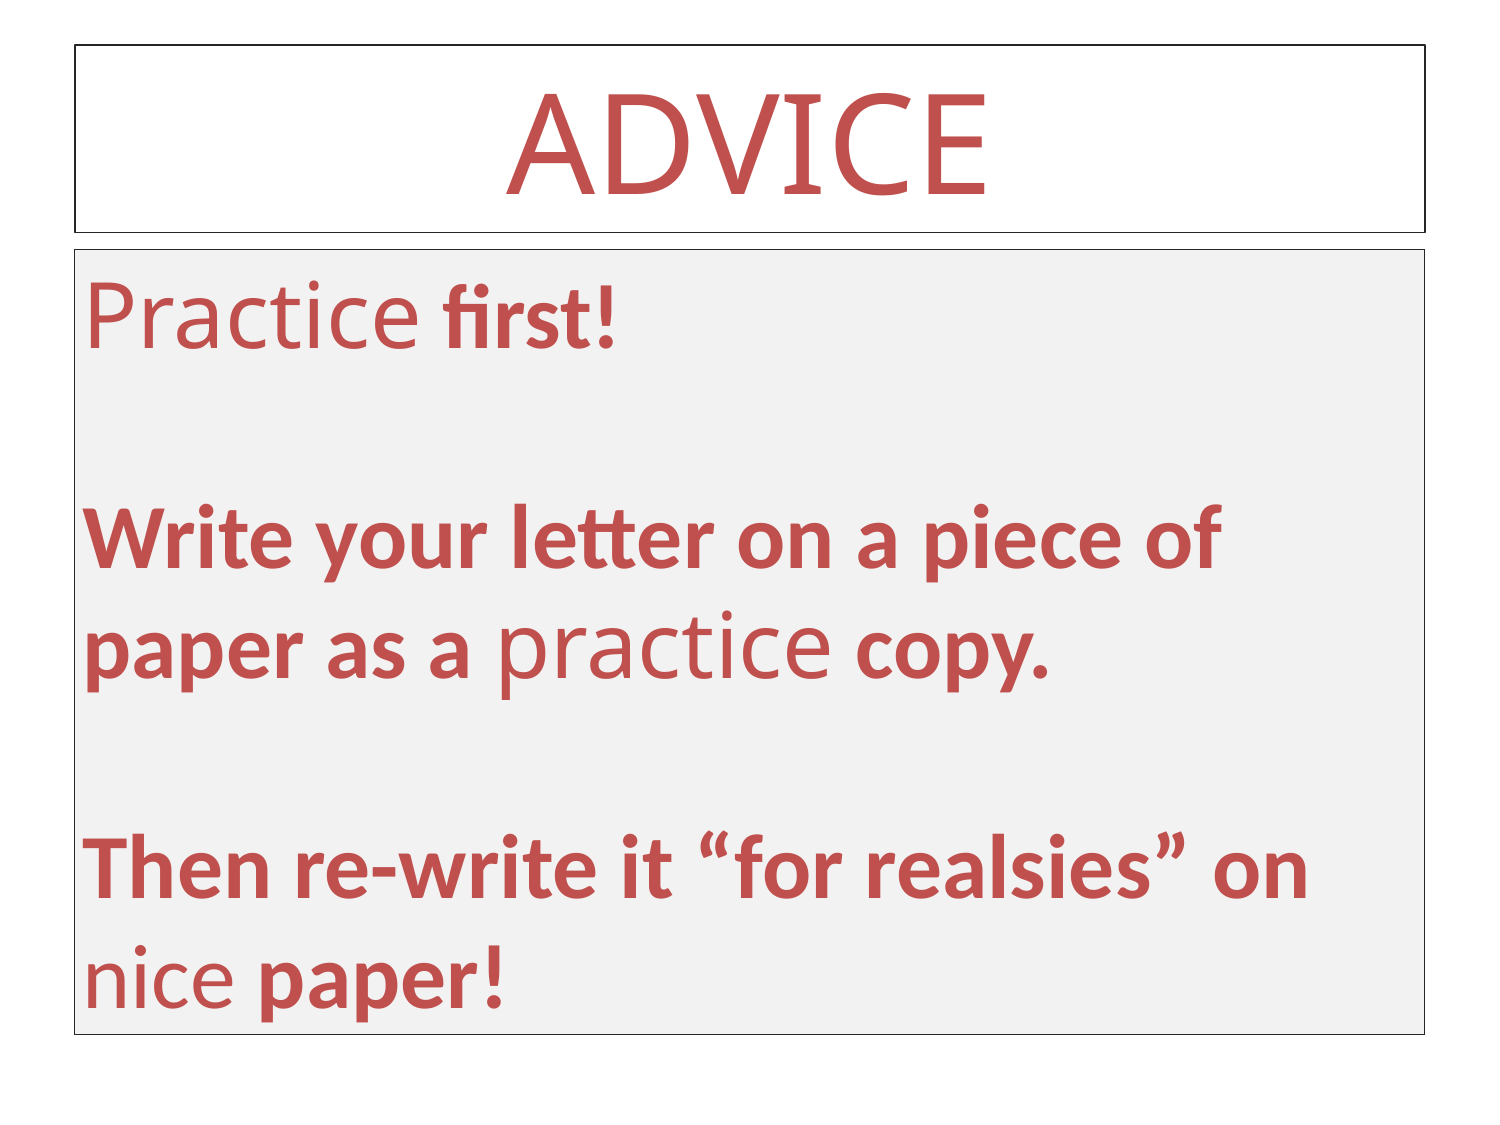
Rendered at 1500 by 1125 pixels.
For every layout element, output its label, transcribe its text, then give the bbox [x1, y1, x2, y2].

text_box Practice first! Write your letter on a piece of paper as a practice copy. Then re-write it “for realsies” on nice paper! [74, 249, 1425, 1035]
title ADVICE [74, 44, 1426, 234]
